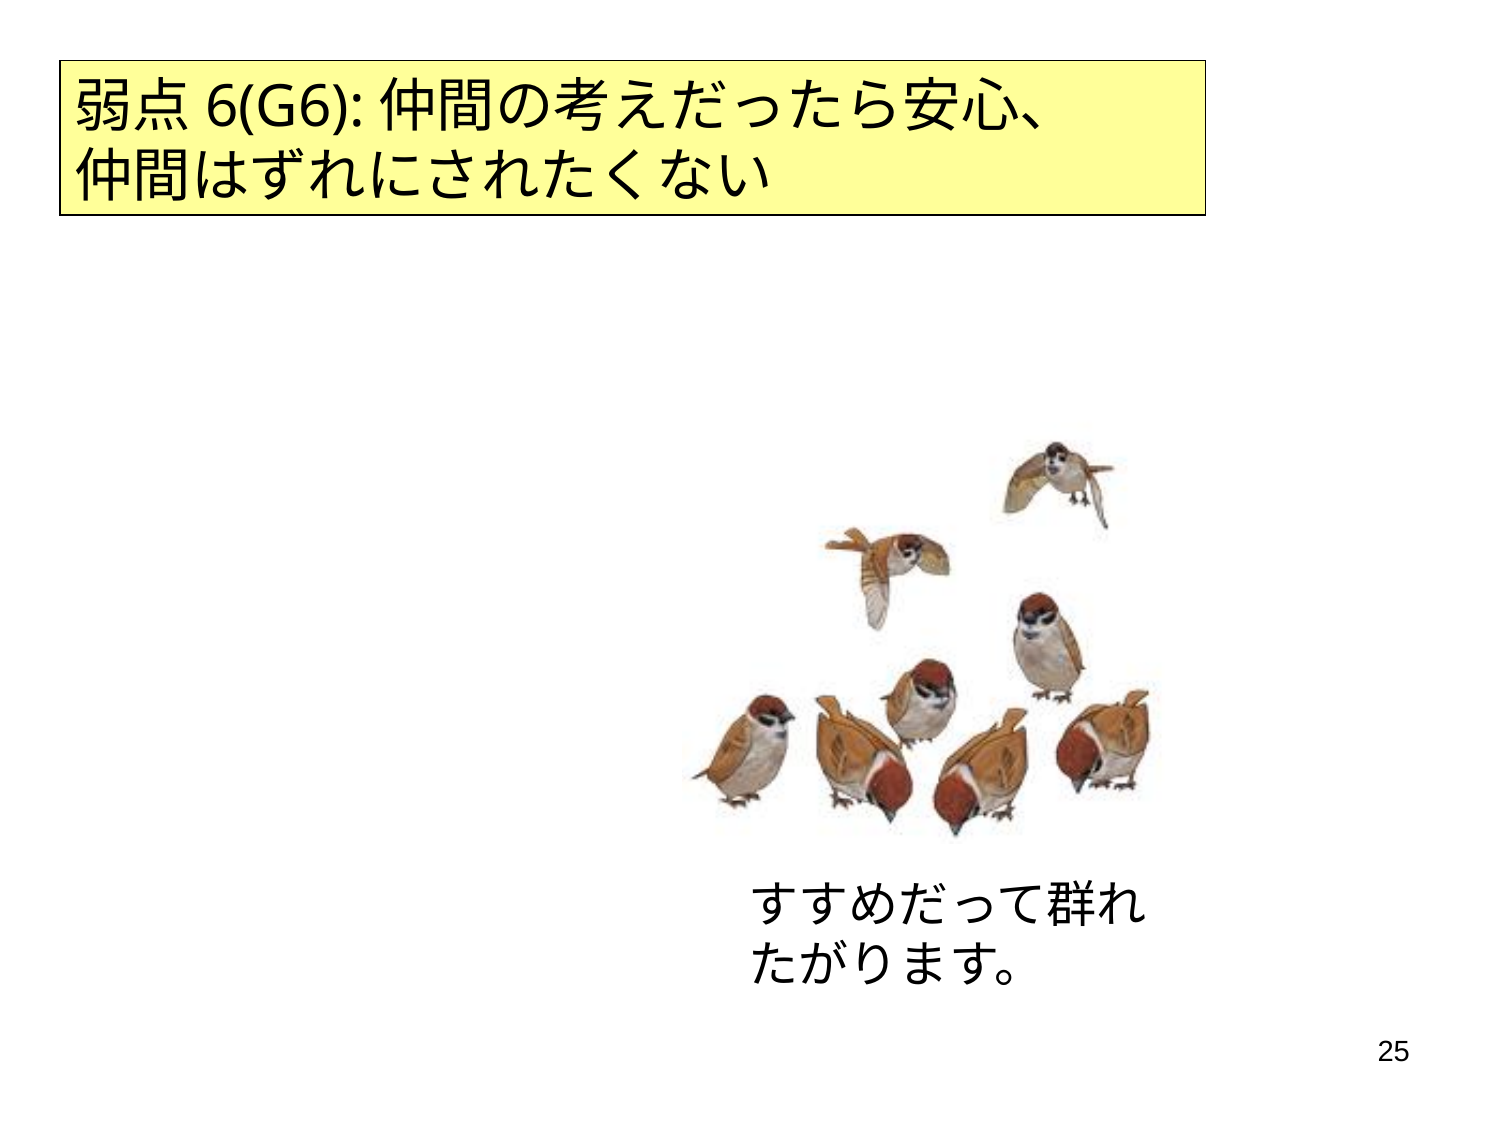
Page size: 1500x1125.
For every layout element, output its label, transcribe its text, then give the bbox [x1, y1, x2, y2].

text_box 弱点6(G6):仲間の考えだったら安心、 仲間はずれにされたくない [60, 60, 1206, 216]
slide_number 25 [1074, 1024, 1425, 1103]
text_box すすめだって群れたがります。 [734, 865, 1206, 1001]
picture [682, 389, 1177, 844]
